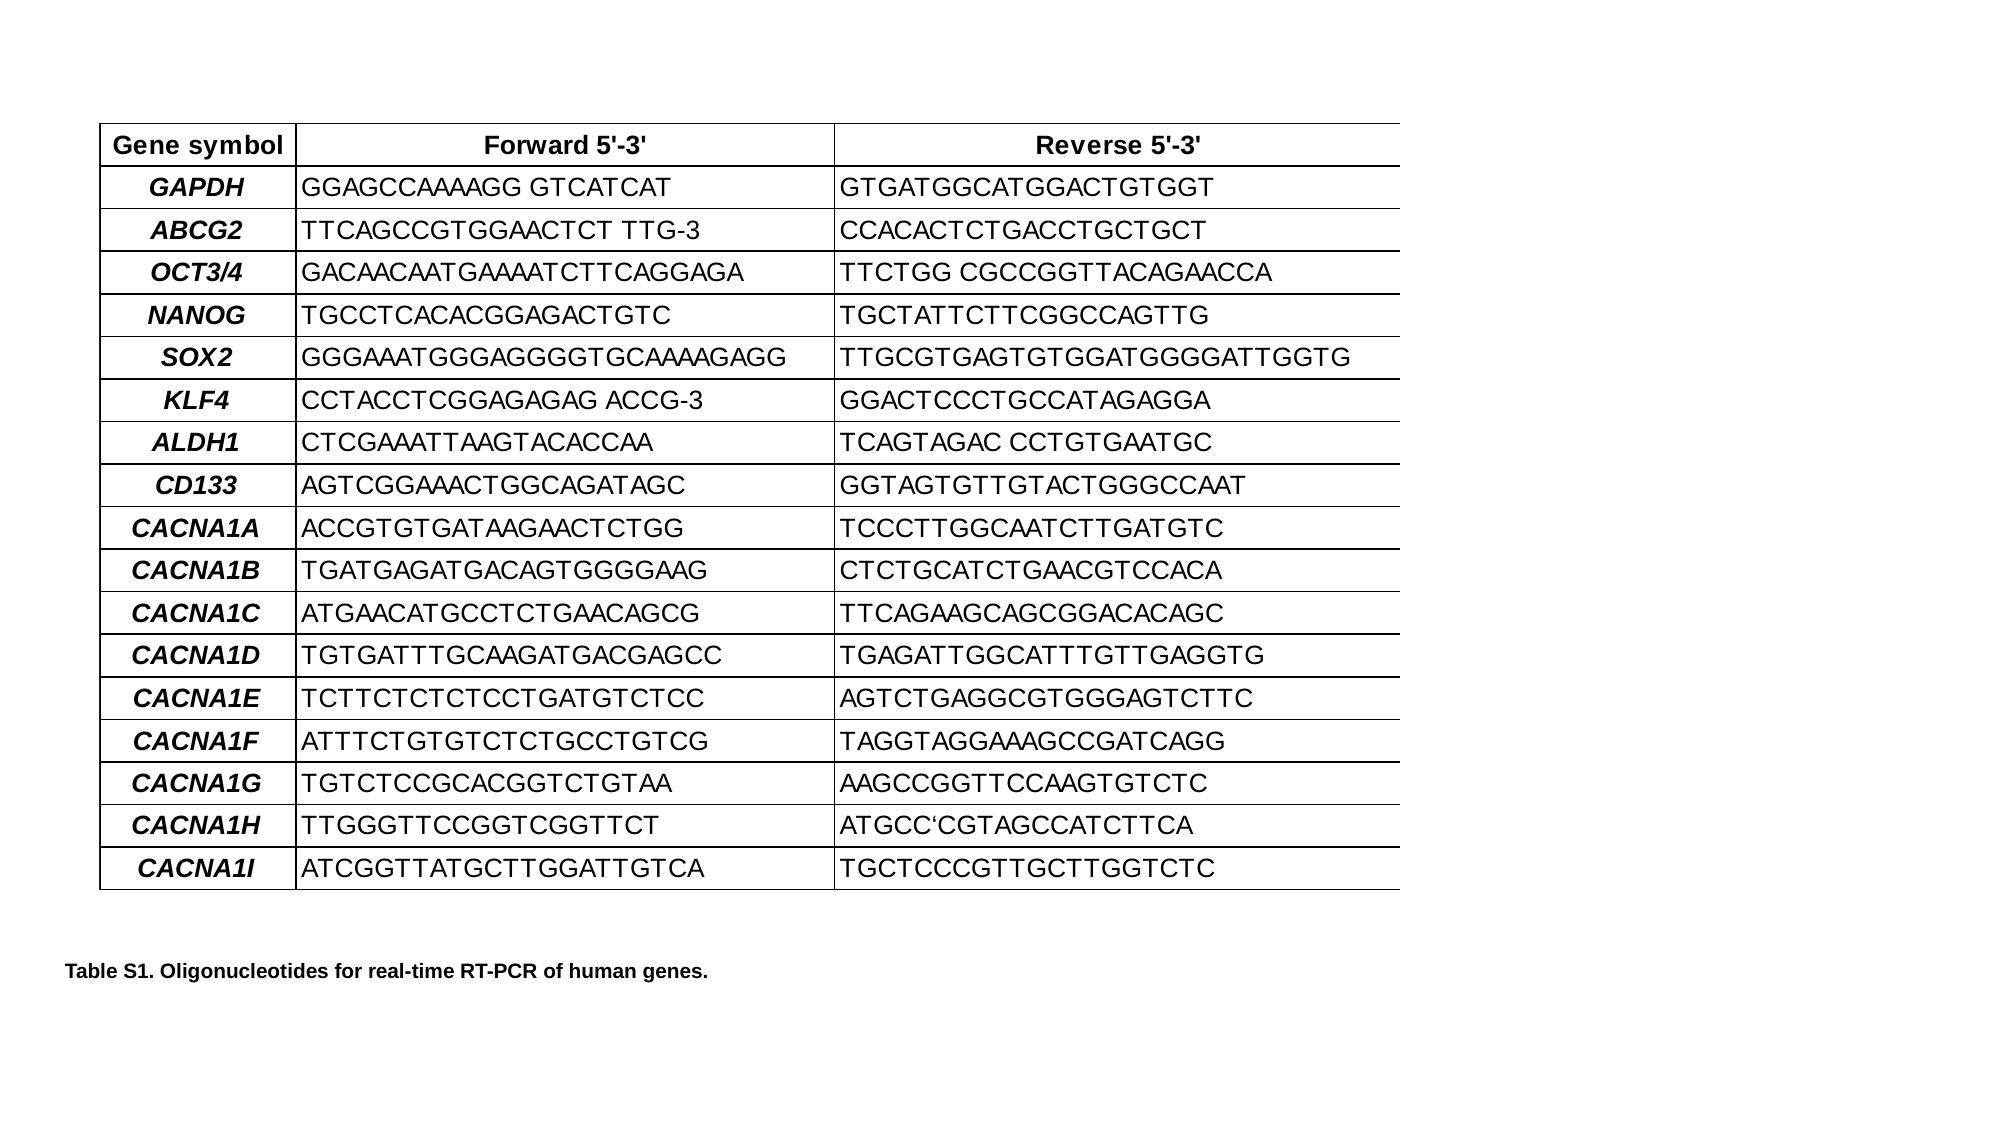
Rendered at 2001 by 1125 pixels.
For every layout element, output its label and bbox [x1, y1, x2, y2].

text_box [49, 122, 1402, 991]
